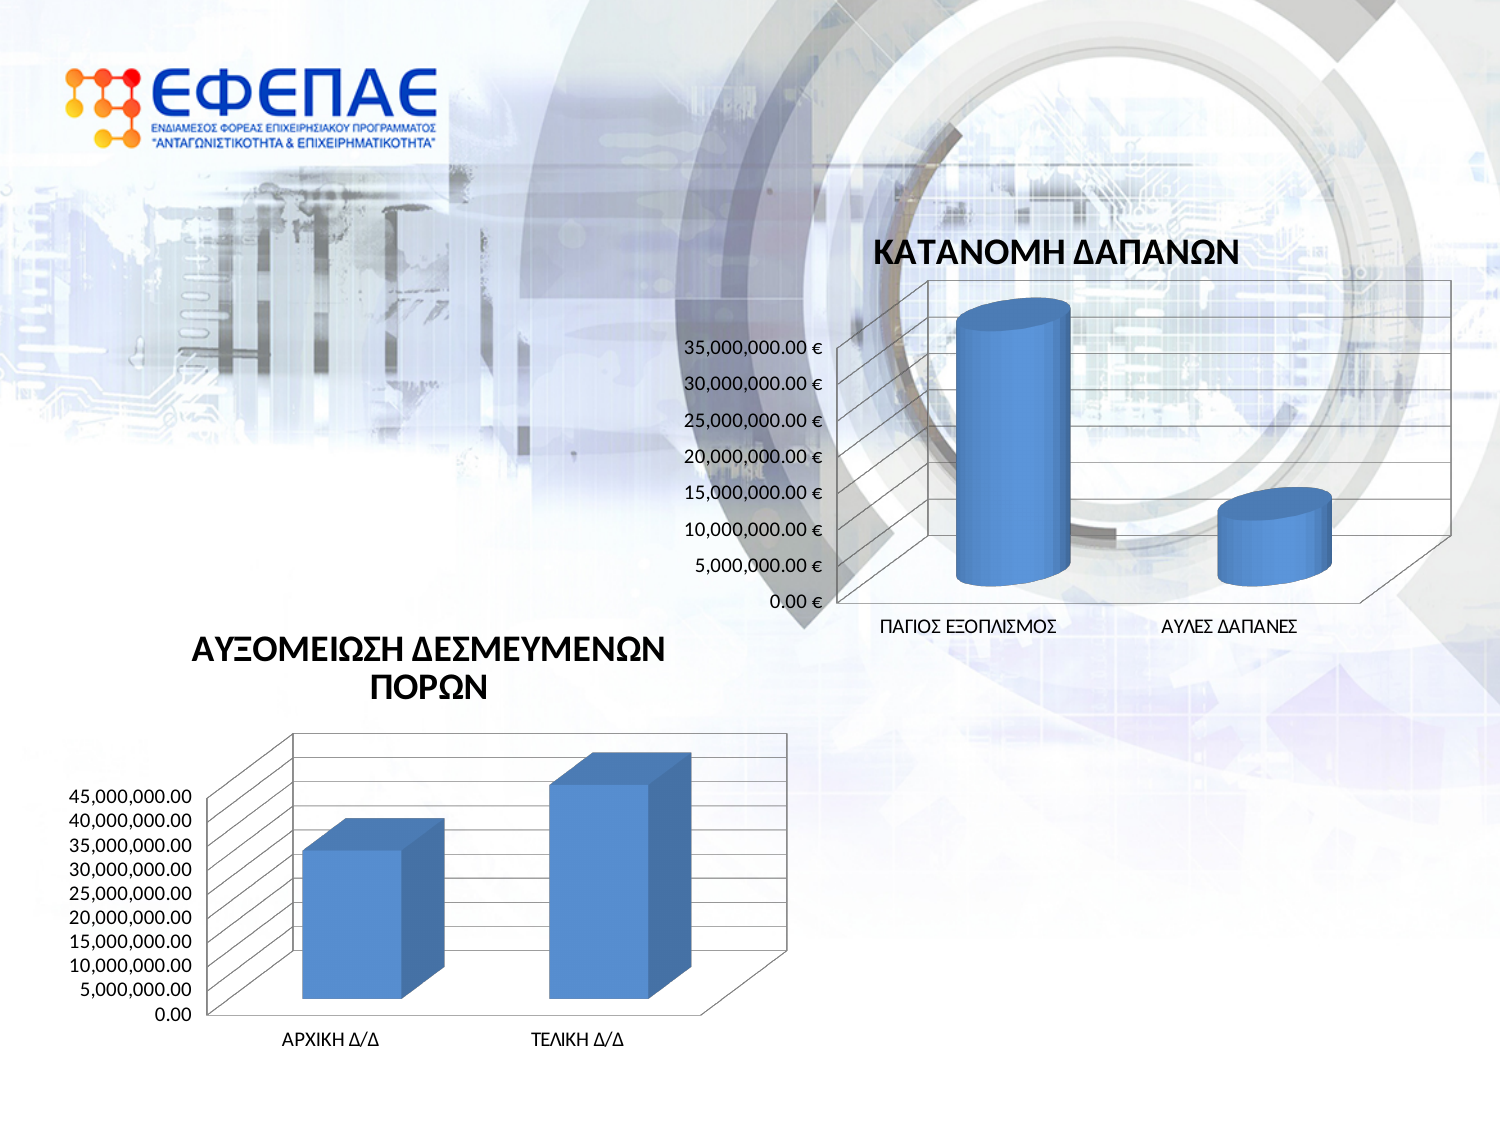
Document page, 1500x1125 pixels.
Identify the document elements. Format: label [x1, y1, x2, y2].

picture [0, 0, 1500, 1125]
chart [52, 207, 1459, 1060]
